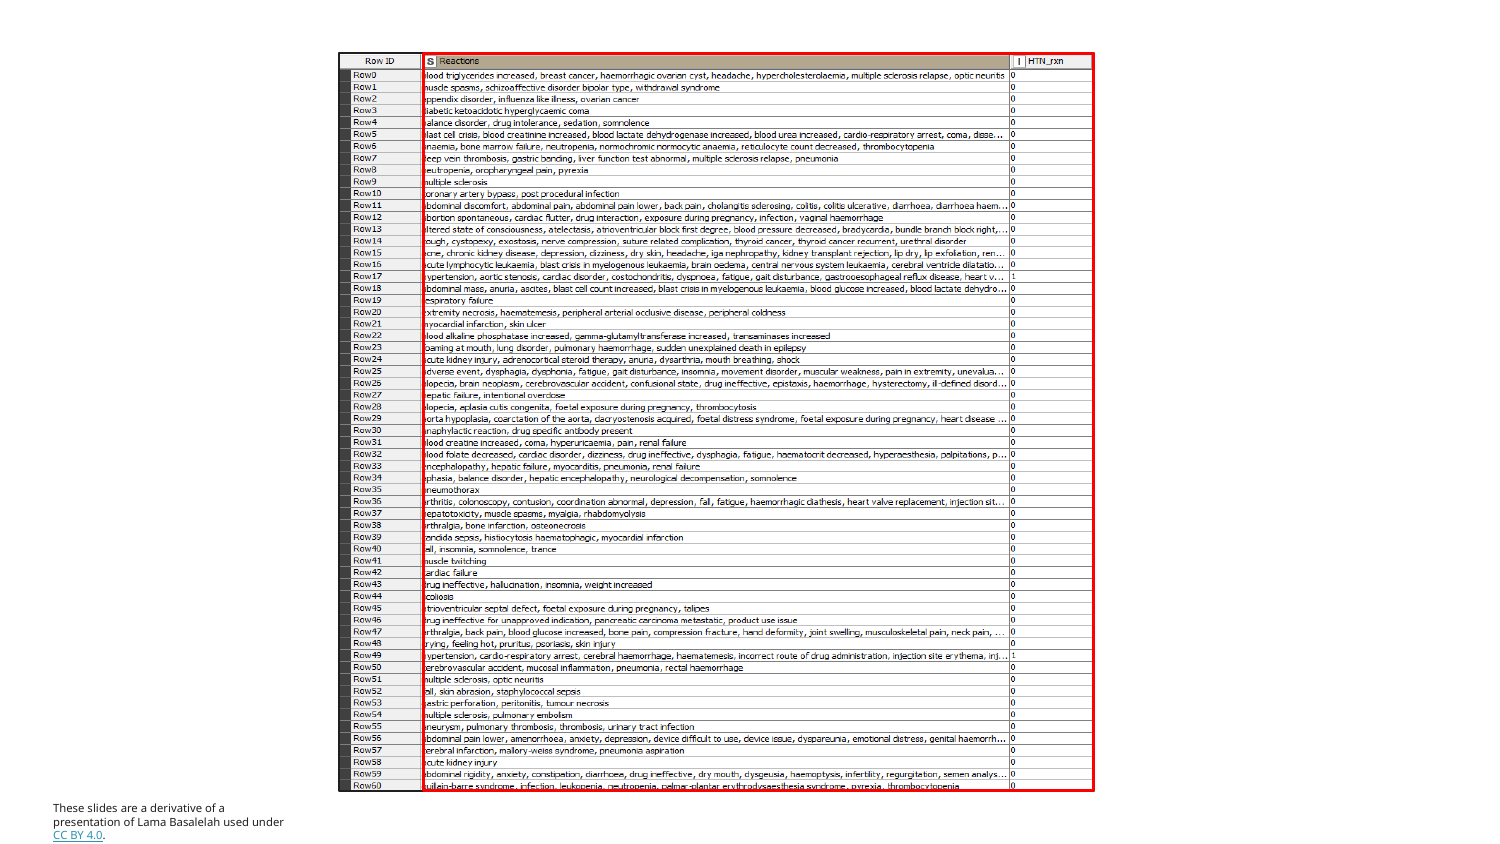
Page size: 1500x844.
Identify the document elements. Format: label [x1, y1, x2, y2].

picture [339, 53, 1094, 791]
